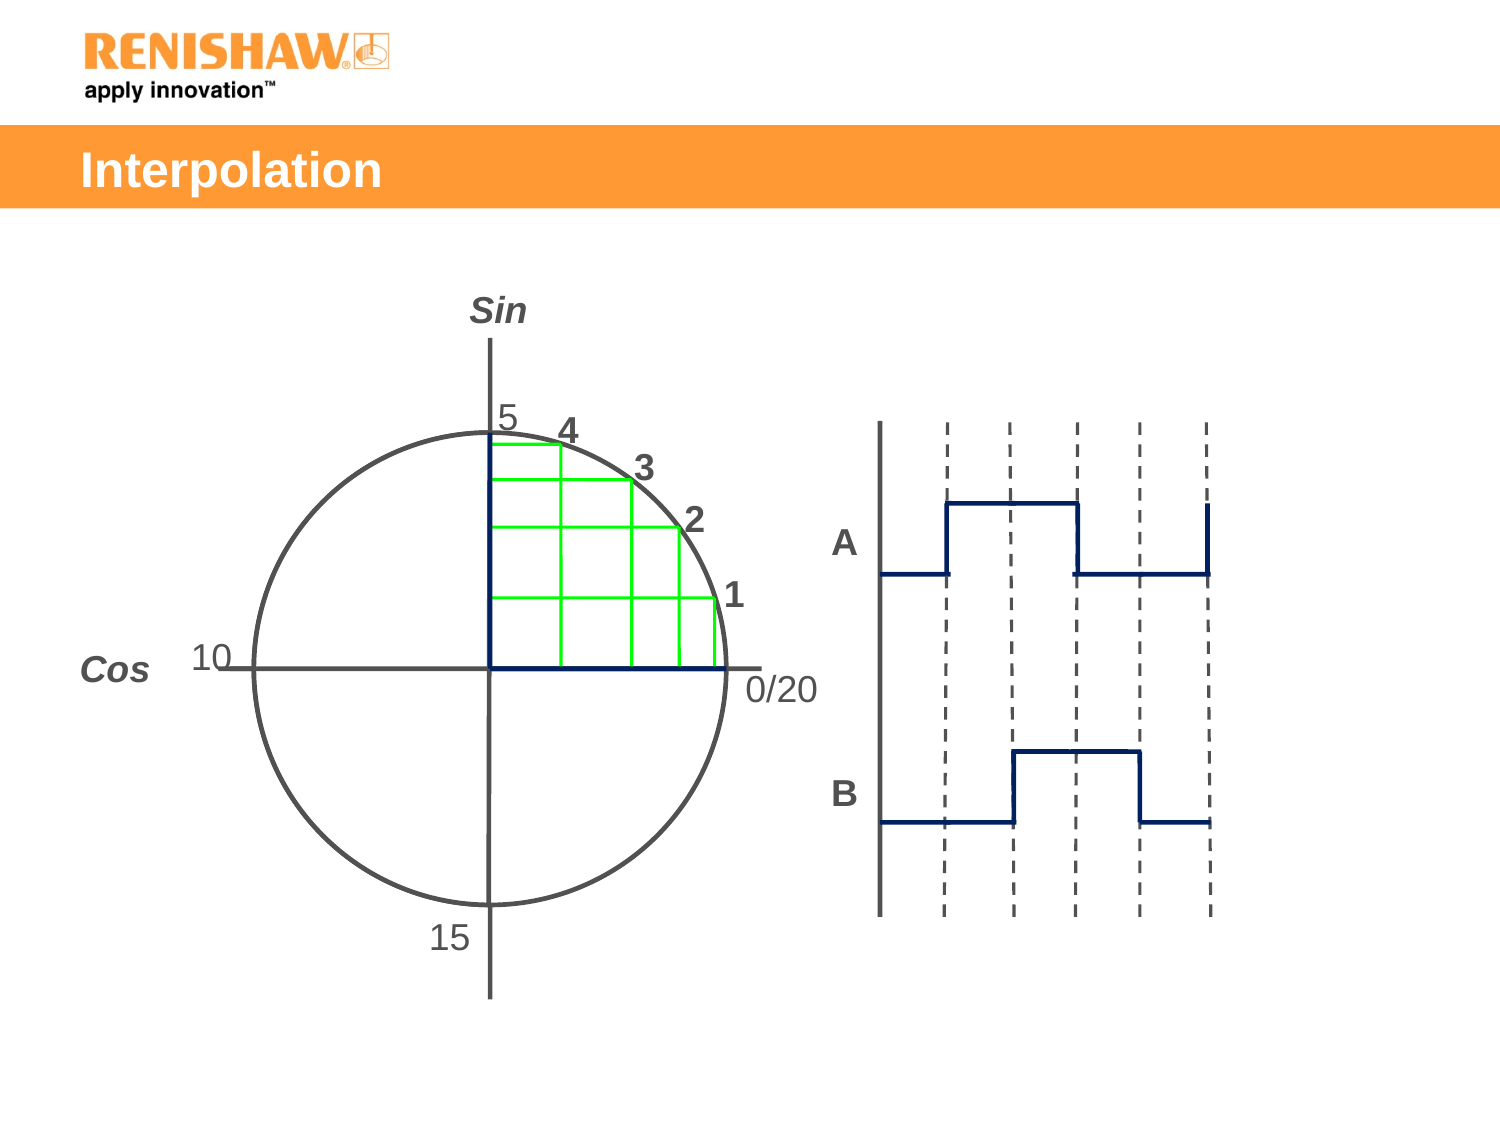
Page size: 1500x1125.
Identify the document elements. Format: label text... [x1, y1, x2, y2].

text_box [64, 278, 1211, 1000]
picture [83, 30, 390, 104]
title Interpolation [64, 130, 1446, 204]
